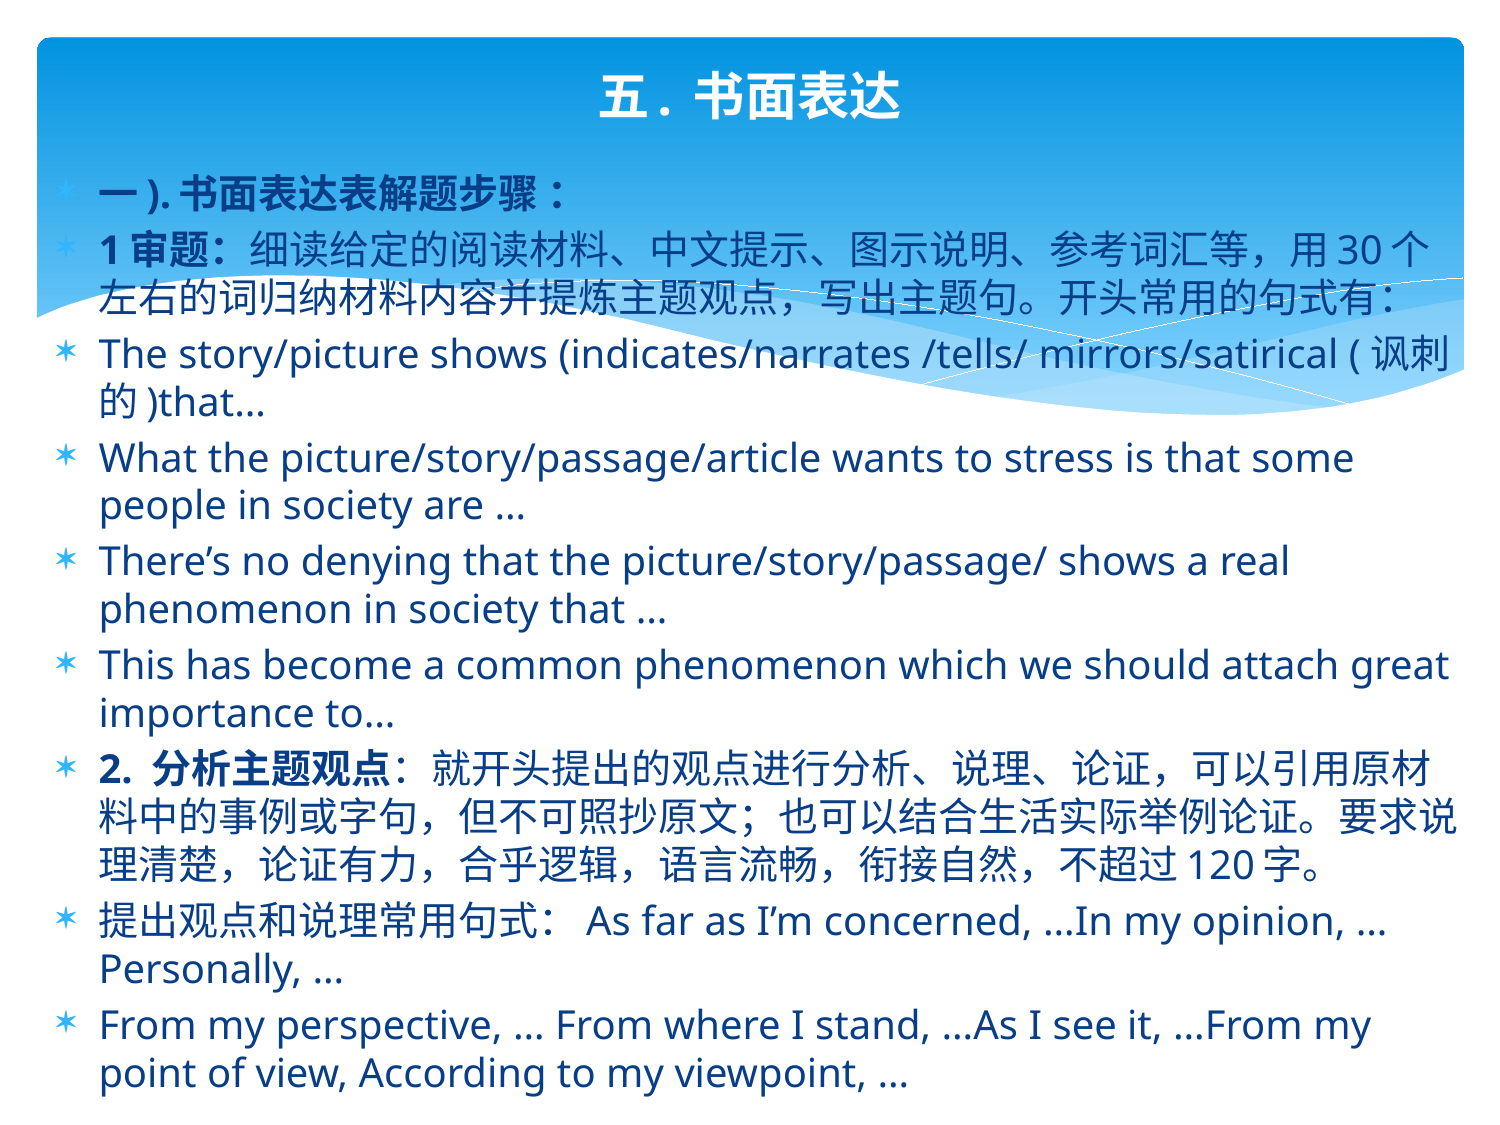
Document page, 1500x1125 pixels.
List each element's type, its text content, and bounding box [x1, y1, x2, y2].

list 一).书面表达表解题步骤 ： 1审题：细读给定的阅读材料、中文提示、图示说明、参考词汇等，用30个左右的词归纳材料内容并提炼主题观点，写出主题句。开头常用的句式有： The story/picture shows (indicates/narrates /tells/ mirrors/satirical (讽刺的)that… What the picture/story/passage/article wants to stress is that some people in society are … There’s no denying that the picture/story/passage/ shows a real phenomenon in society that … This has become a common phenomenon which we should attach great importance to… 2. 分析主题观点：就开头提出的观点进行分析、说理、论证，可以引用原材料中的事例或字句，但不可照抄原文；也可以结合生活实际举例论证。要求说理清楚，论证有力，合乎逻辑，语言流畅，衔接自然，不超过120字。 提出观点和说理常用句式：As far as I’m concerned, …In my opinion, …Personally, … From my perspective, … From where I stand, …As I see it, …From my point of view, According to my viewpoint, … [41, 160, 1483, 1125]
title 五. 书面表达 [75, 55, 1425, 197]
